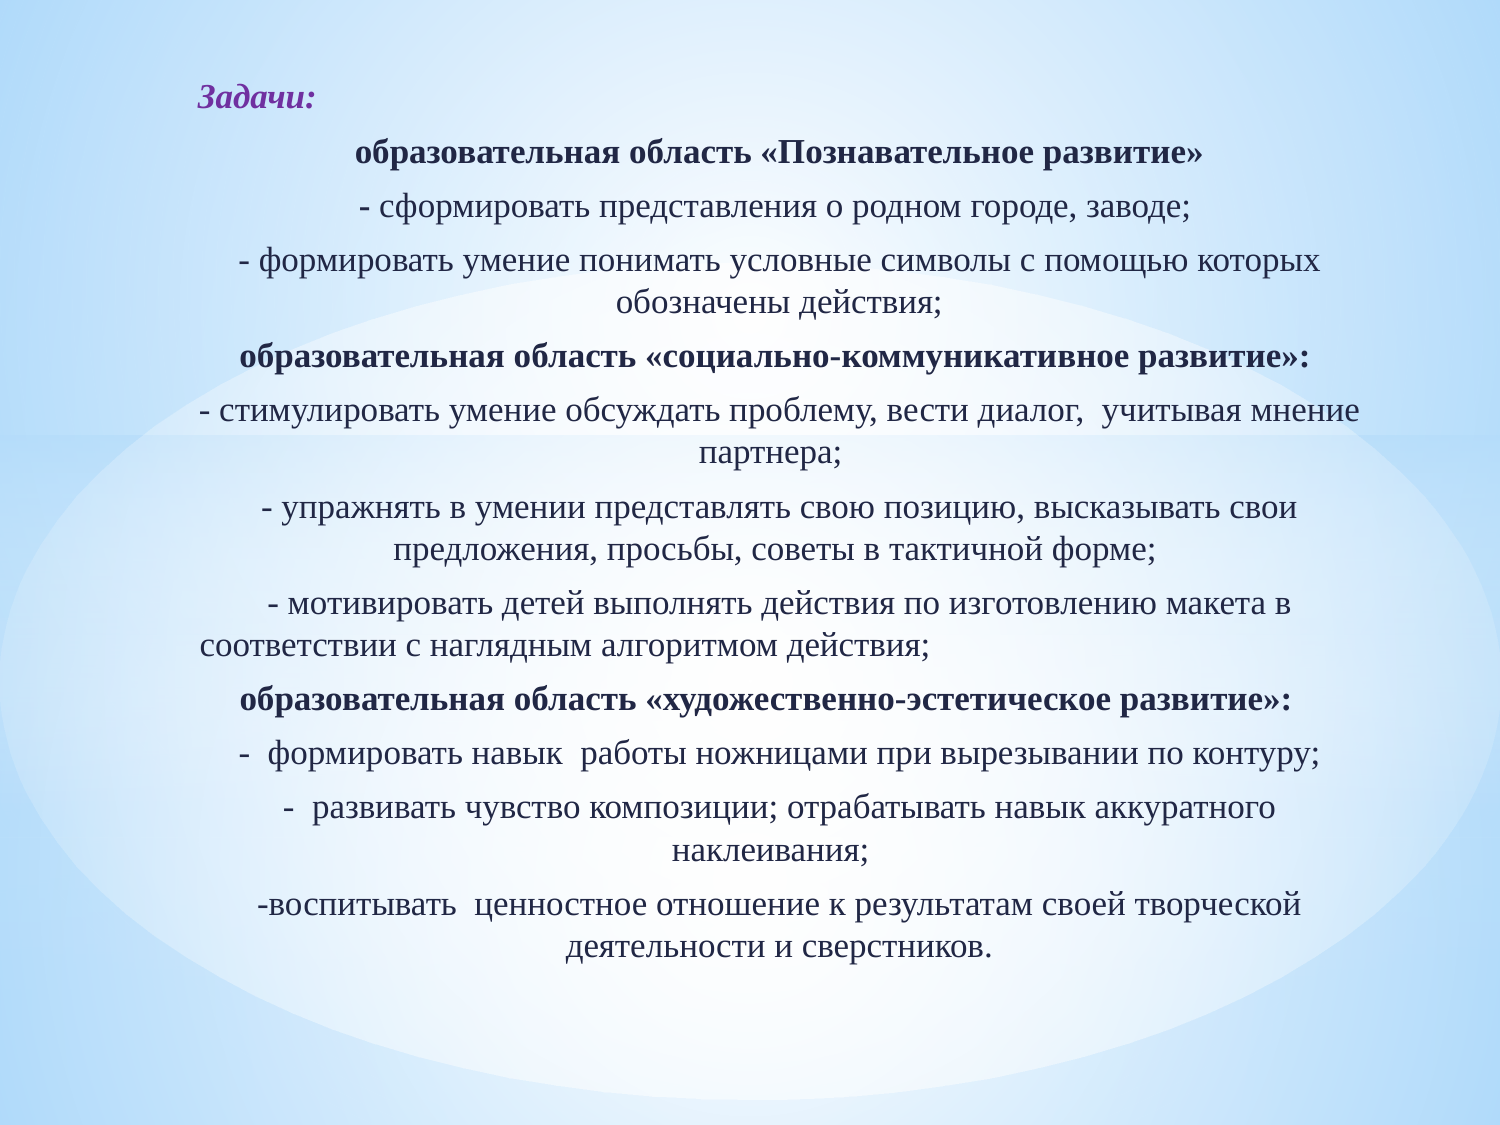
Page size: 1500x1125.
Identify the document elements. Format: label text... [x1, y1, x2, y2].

list Задачи: образовательная область «Познавательное развитие» - сформировать представления о родном городе, заводе; - формировать умение понимать условные символы с помощью которых обозначены действия; образовательная область «социально-коммуникативное развитие»: - стимулировать умение обсуждать проблему, вести диалог, учитывая мнение партнера; - упражнять в умении представлять свою позицию, высказывать свои предложения, просьбы, советы в тактичной форме; - мотивировать детей выполнять действия по изготовлению макета в соответствии с наглядным алгоритмом действия; образовательная область «художественно-эстетическое развитие»: - формировать навык работы ножницами при вырезывании по контуру; - развивать чувство композиции; отрабатывать навык аккуратного наклеивания; -воспитывать ценностное отношение к результатам своей творческой деятельности и сверстников. [183, 66, 1376, 976]
